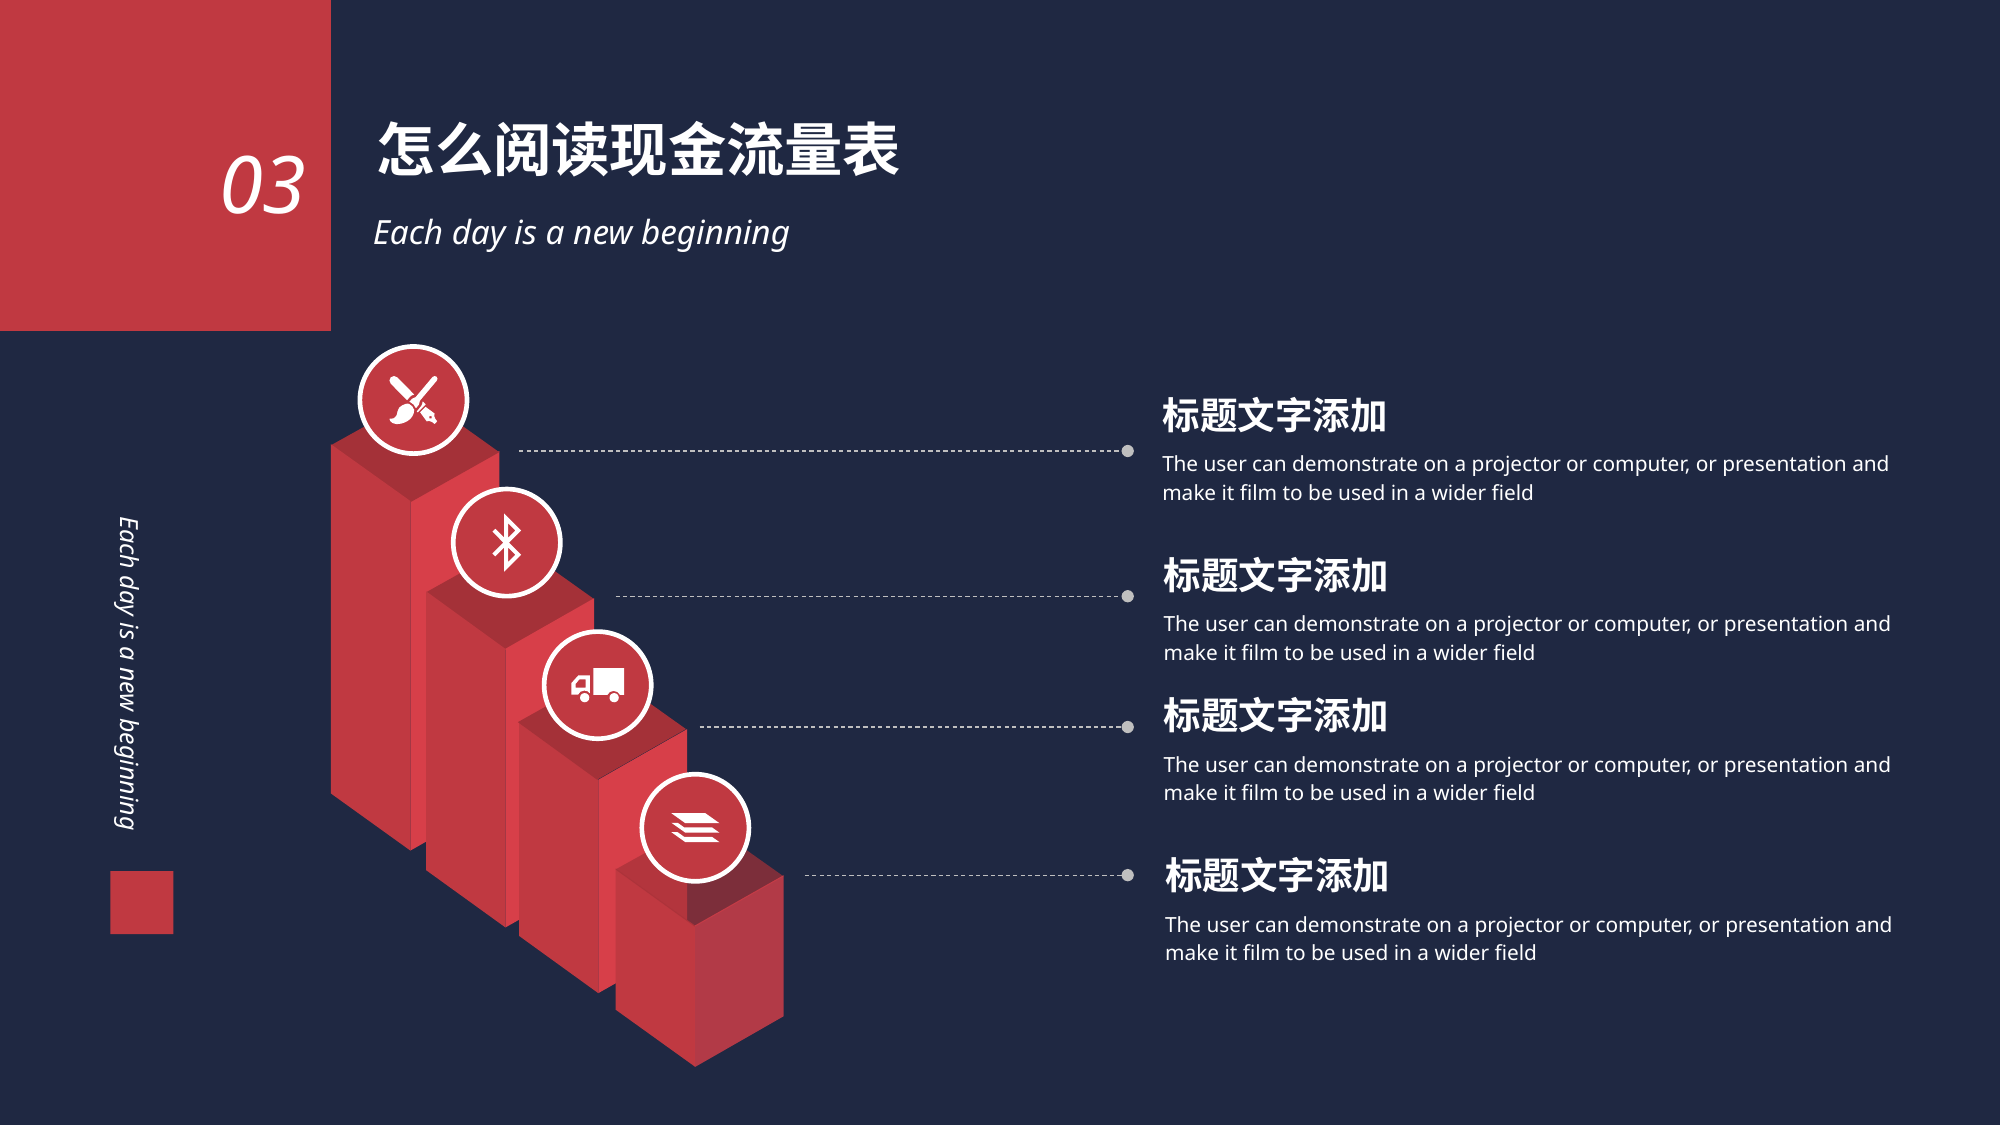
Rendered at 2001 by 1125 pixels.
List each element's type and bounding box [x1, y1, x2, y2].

text_box [1150, 844, 1927, 974]
text_box [330, 395, 500, 851]
text_box [1147, 384, 1924, 513]
text_box [615, 876, 784, 1067]
text_box [500, 513, 519, 542]
text_box [426, 542, 519, 928]
text_box [389, 376, 438, 425]
text_box [110, 476, 174, 935]
text_box [0, 0, 332, 332]
text_box [141, 105, 1037, 256]
text_box [359, 345, 468, 395]
text_box [500, 488, 519, 536]
text_box [517, 672, 615, 994]
text_box [1149, 685, 1925, 814]
text_box [1149, 544, 1925, 673]
text_box [519, 450, 1128, 876]
text_box [511, 534, 519, 542]
